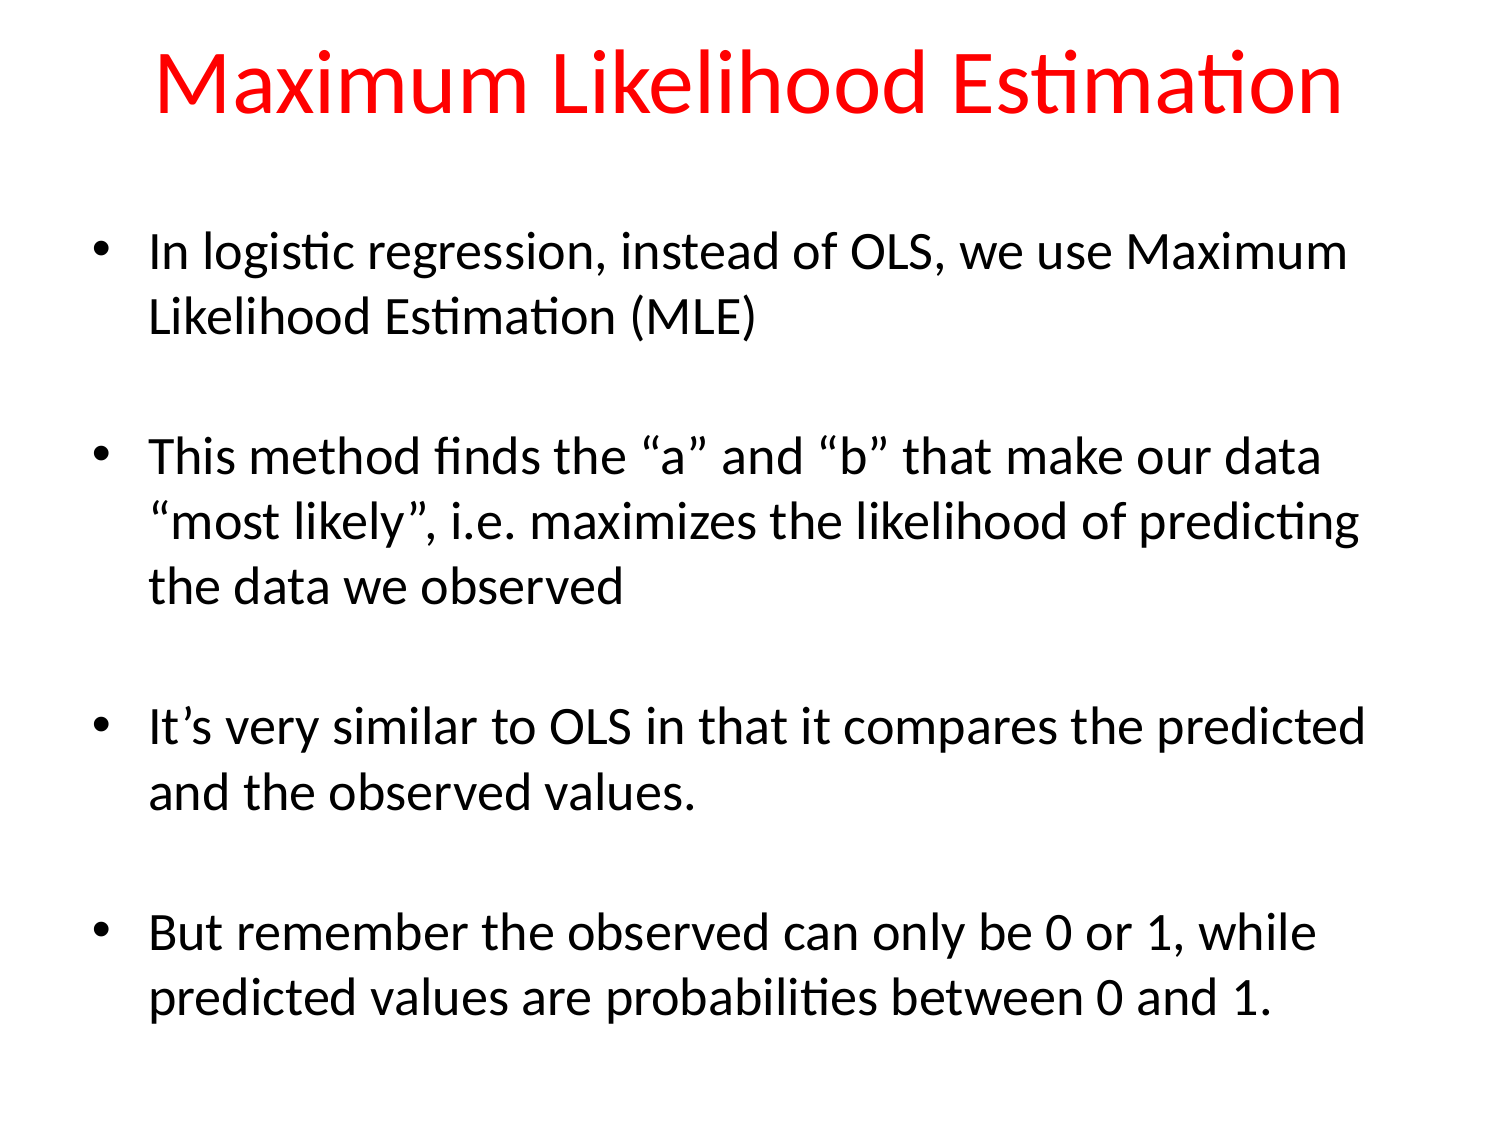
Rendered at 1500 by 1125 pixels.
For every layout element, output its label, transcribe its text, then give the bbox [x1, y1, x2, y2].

title Maximum Likelihood Estimation [75, 0, 1425, 172]
list In logistic regression, instead of OLS, we use Maximum Likelihood Estimation (MLE) This method finds the “a” and “b” that make our data “most likely”, i.e. maximizes the likelihood of predicting the data we observed It’s very similar to OLS in that it compares the predicted and the observed values. But remember the observed can only be 0 or 1, while predicted values are probabilities between 0 and 1. [76, 208, 1427, 993]
